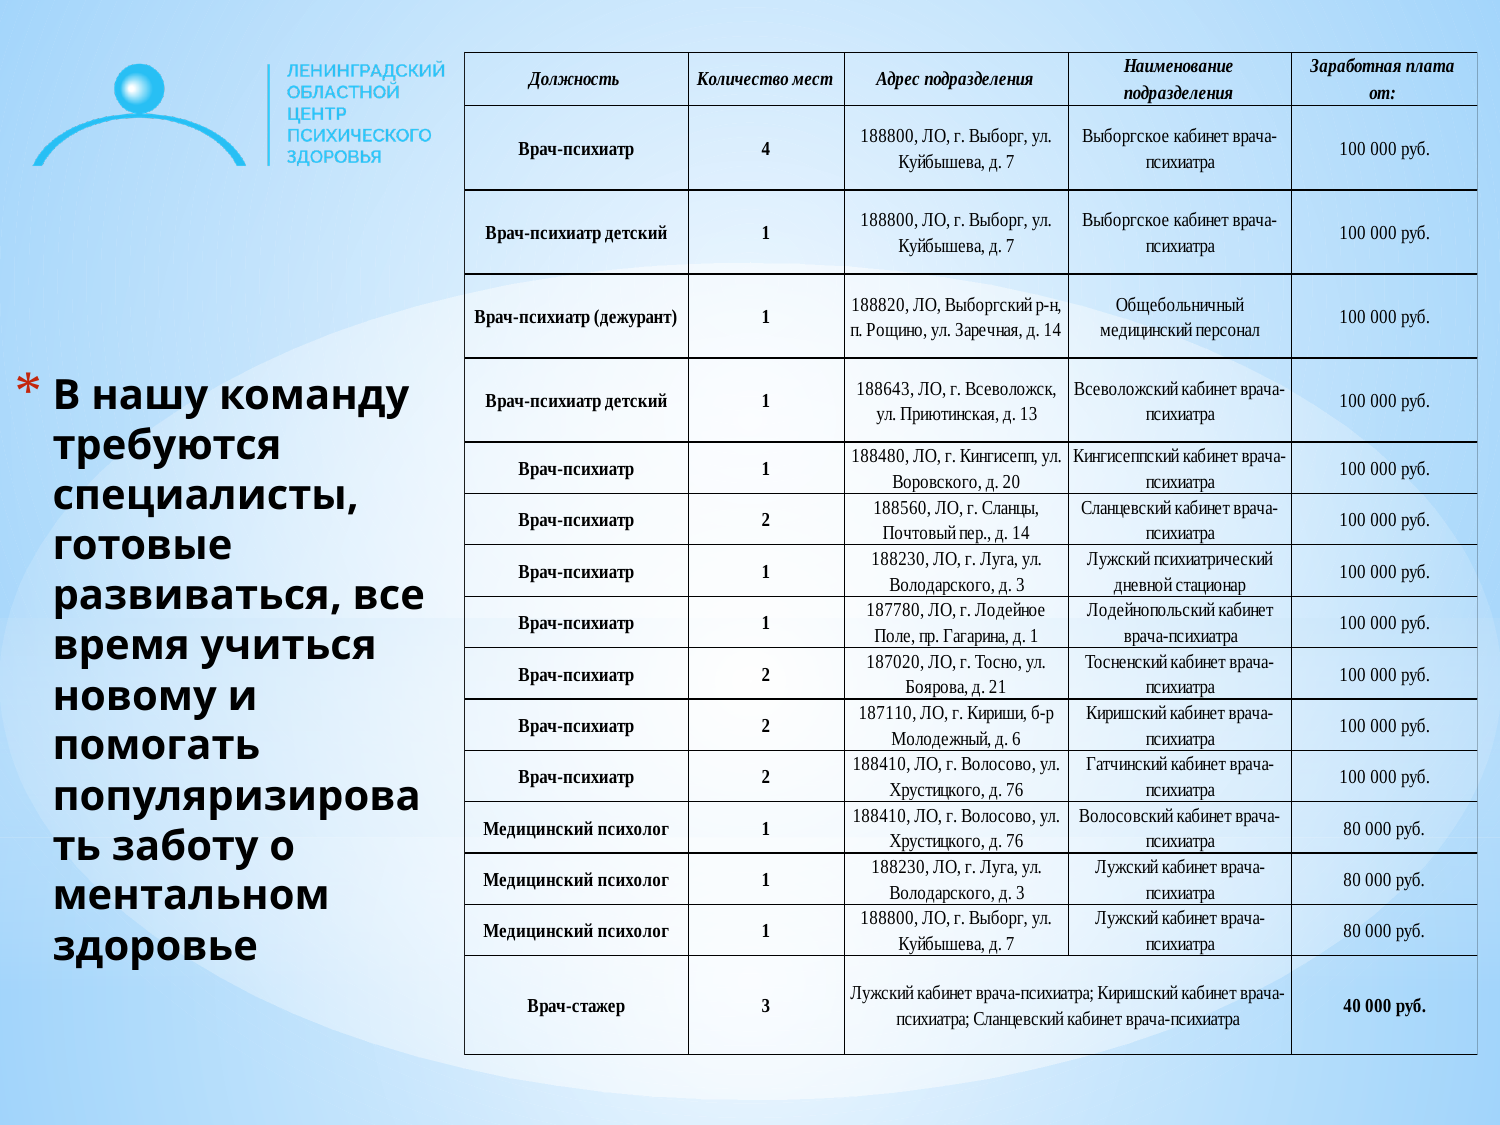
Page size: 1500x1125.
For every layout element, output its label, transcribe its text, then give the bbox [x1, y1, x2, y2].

picture [19, 42, 463, 185]
picture [464, 51, 1479, 1056]
title В нашу команду требуются специалисты, готовые развиваться, все время учиться новому и помогать популяризировать заботу о ментальном здоровье [0, 255, 455, 976]
